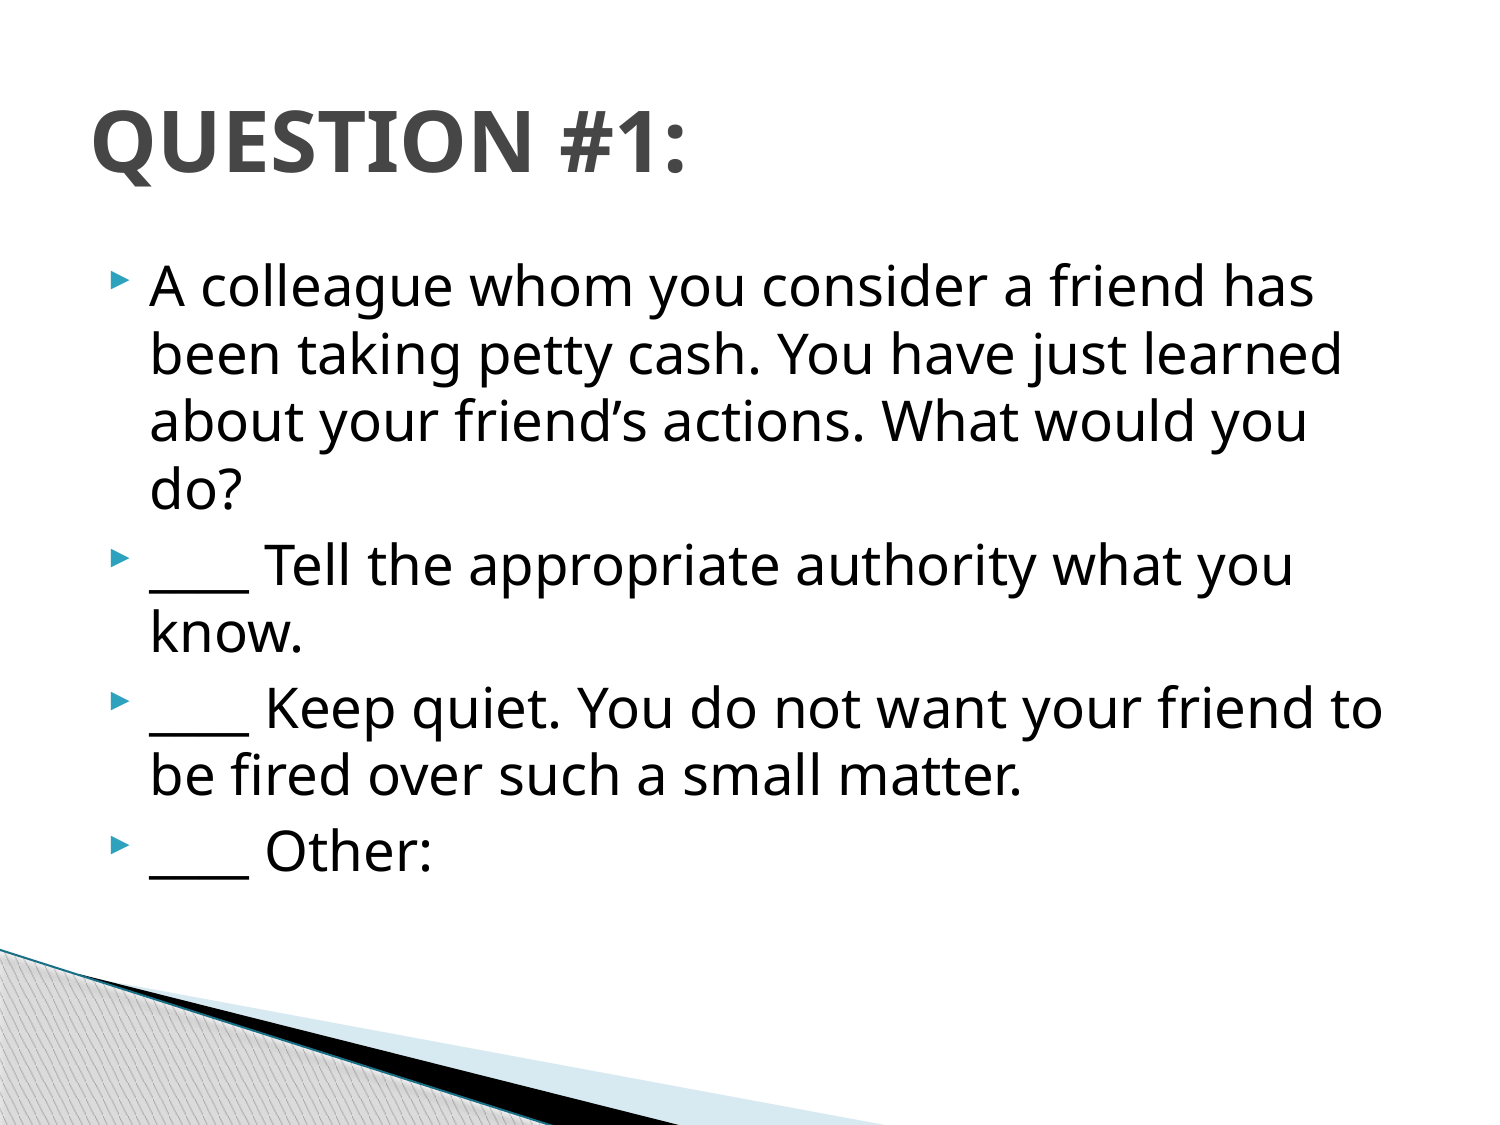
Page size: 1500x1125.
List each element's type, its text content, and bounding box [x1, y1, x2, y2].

title QUESTION #1: [75, 45, 1425, 233]
list A colleague whom you consider a friend has been taking petty cash. You have just learned about your friend’s actions. What would you do? ____ Tell the appropriate authority what you know. ____ Keep quiet. You do not want your friend to be fired over such a small matter. ____ Other: [75, 243, 1425, 986]
